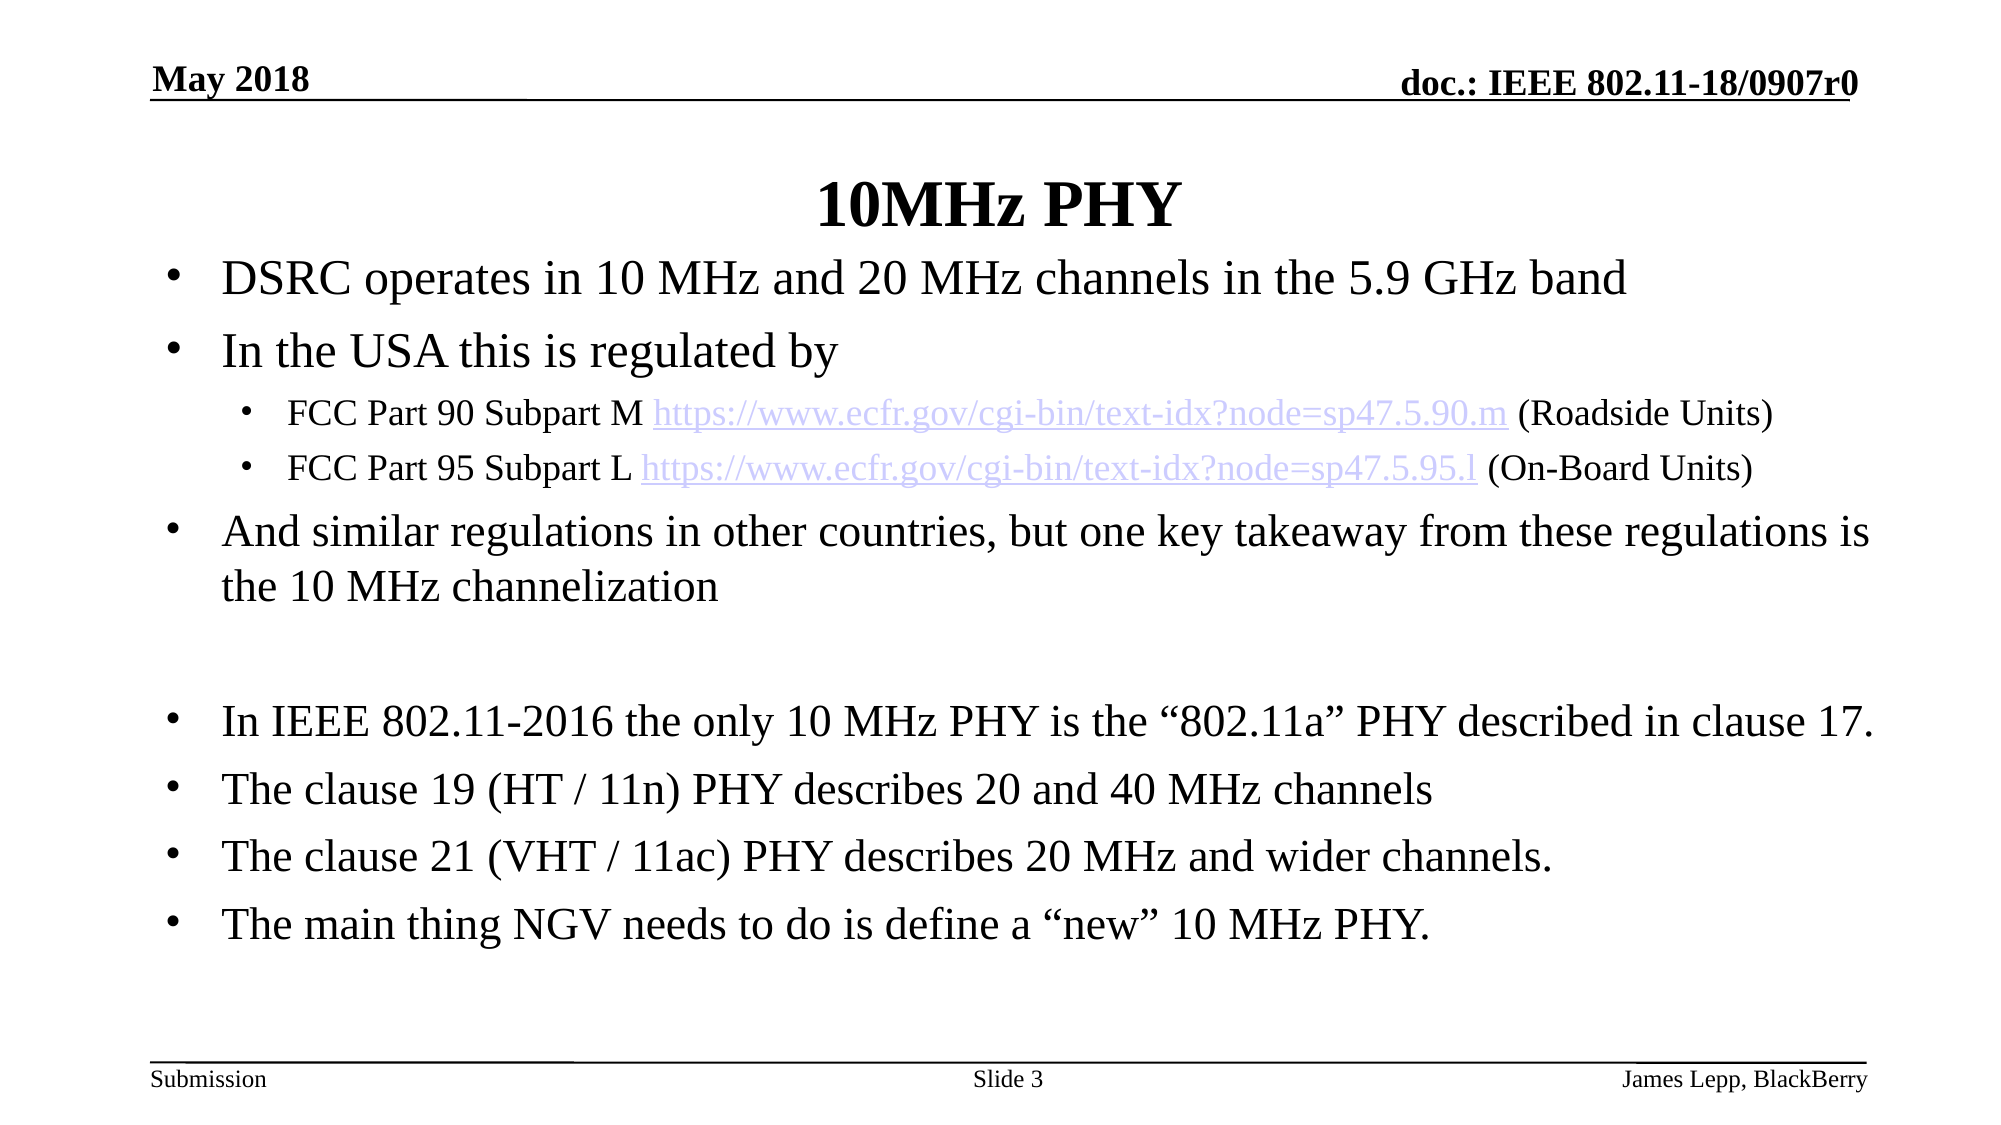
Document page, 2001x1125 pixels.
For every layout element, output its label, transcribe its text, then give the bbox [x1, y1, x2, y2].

list DSRC operates in 10 MHz and 20 MHz channels in the 5.9 GHz band In the USA this is regulated by FCC Part 90 Subpart M https://www.ecfr.gov/cgi-bin/text-idx?node=sp47.5.90.m (Roadside Units) FCC Part 95 Subpart L https://www.ecfr.gov/cgi-bin/text-idx?node=sp47.5.95.l (On-Board Units) And similar regulations in other countries, but one key takeaway from these regulations is the 10 MHz channelization In IEEE 802.11-2016 the only 10 MHz PHY is the “802.11a” PHY described in clause 17. The clause 19 (HT / 11n) PHY describes 20 and 40 MHz channels The clause 21 (VHT / 11ac) PHY describes 20 MHz and wider channels. The main thing NGV needs to do is define a “new” 10 MHz PHY. [149, 237, 1913, 913]
footer James Lepp, BlackBerry [1171, 1061, 1869, 1093]
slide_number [152, 54, 563, 100]
slide_number Slide 3 [950, 1061, 1067, 1123]
title 10MHz PHY [149, 112, 1850, 237]
